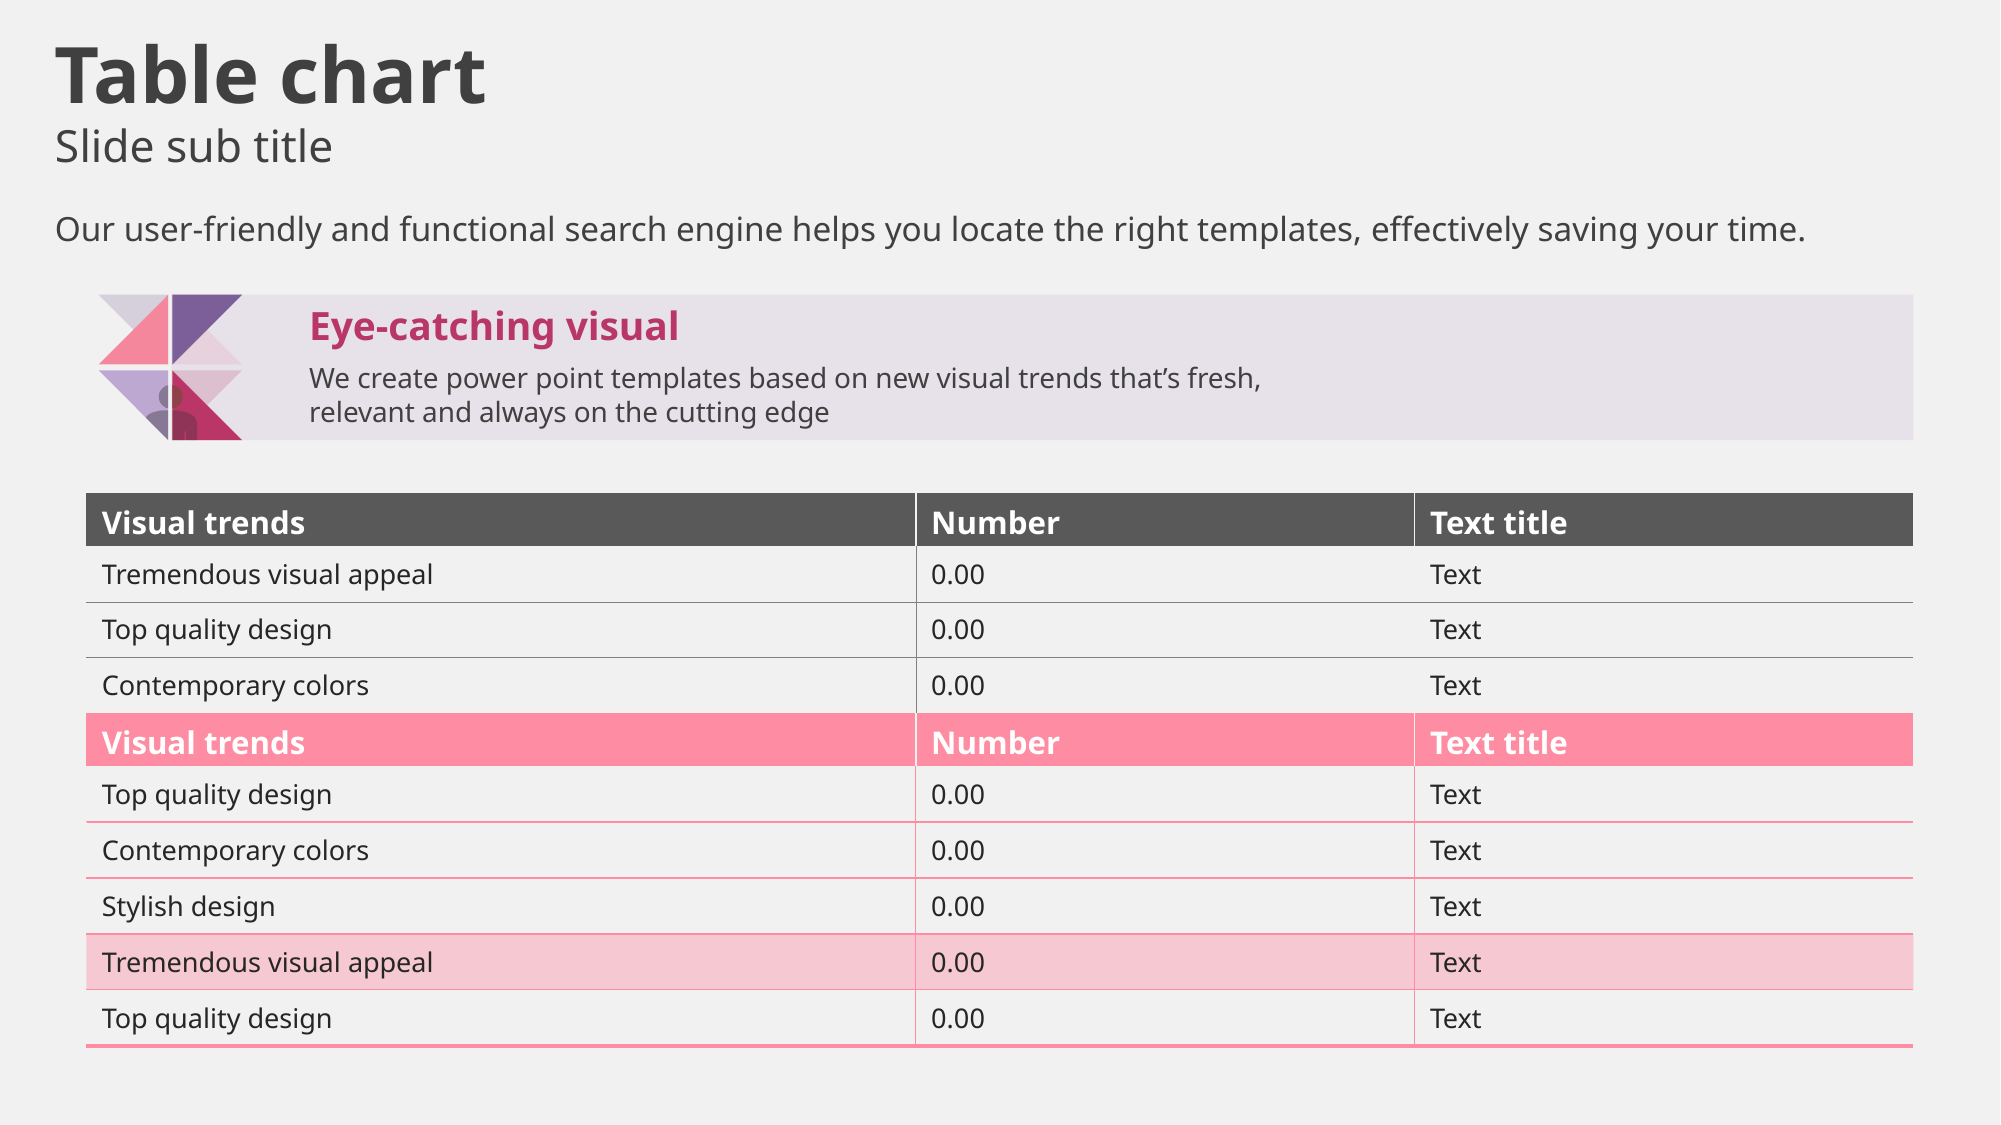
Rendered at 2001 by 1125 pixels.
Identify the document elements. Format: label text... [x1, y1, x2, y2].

table_cell Text [1415, 879, 1913, 933]
table_cell 0.00 [916, 879, 1414, 933]
table_cell Contemporary colors [86, 658, 916, 713]
table_cell 0.00 [917, 546, 1414, 602]
text_box Our user-friendly and functional search engine helps you locate the right templates, effectively saving your time. [54, 207, 1899, 248]
table_cell Tremendous visual appeal [86, 546, 916, 602]
table_cell Text [1415, 546, 1913, 602]
list Table chart [55, 26, 1882, 117]
table_cell Top quality design [86, 766, 915, 821]
table_header Text title [1415, 493, 1913, 546]
table_header Number [917, 493, 1414, 546]
table_cell 0.00 [916, 766, 1414, 821]
table_cell 0.00 [916, 990, 1414, 1044]
table_cell Text [1415, 658, 1913, 713]
table_cell Top quality design [86, 990, 915, 1044]
table_cell 0.00 [917, 603, 1414, 657]
table_cell 0.00 [916, 823, 1414, 877]
table_cell Visual trends [86, 713, 915, 766]
table_cell Text [1415, 766, 1913, 821]
table_cell Text [1415, 823, 1913, 877]
table_cell Tremendous visual appeal [86, 935, 915, 989]
text_box [240, 293, 1915, 442]
table_cell Contemporary colors [87, 823, 915, 877]
table_cell 0.00 [916, 935, 1414, 989]
table_cell Text [1415, 603, 1913, 657]
table_cell Text title [1415, 713, 1913, 766]
list Slide sub title [55, 117, 1882, 181]
table_cell Text [1415, 935, 1913, 989]
table_cell Stylish design [86, 879, 915, 933]
table_cell Number [917, 713, 1414, 766]
table_cell 0.00 [917, 658, 1414, 713]
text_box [308, 306, 1317, 429]
table_header Visual trends [86, 493, 915, 546]
table_cell Top quality design [86, 603, 916, 657]
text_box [98, 294, 243, 441]
table_cell Text [1415, 990, 1913, 1044]
